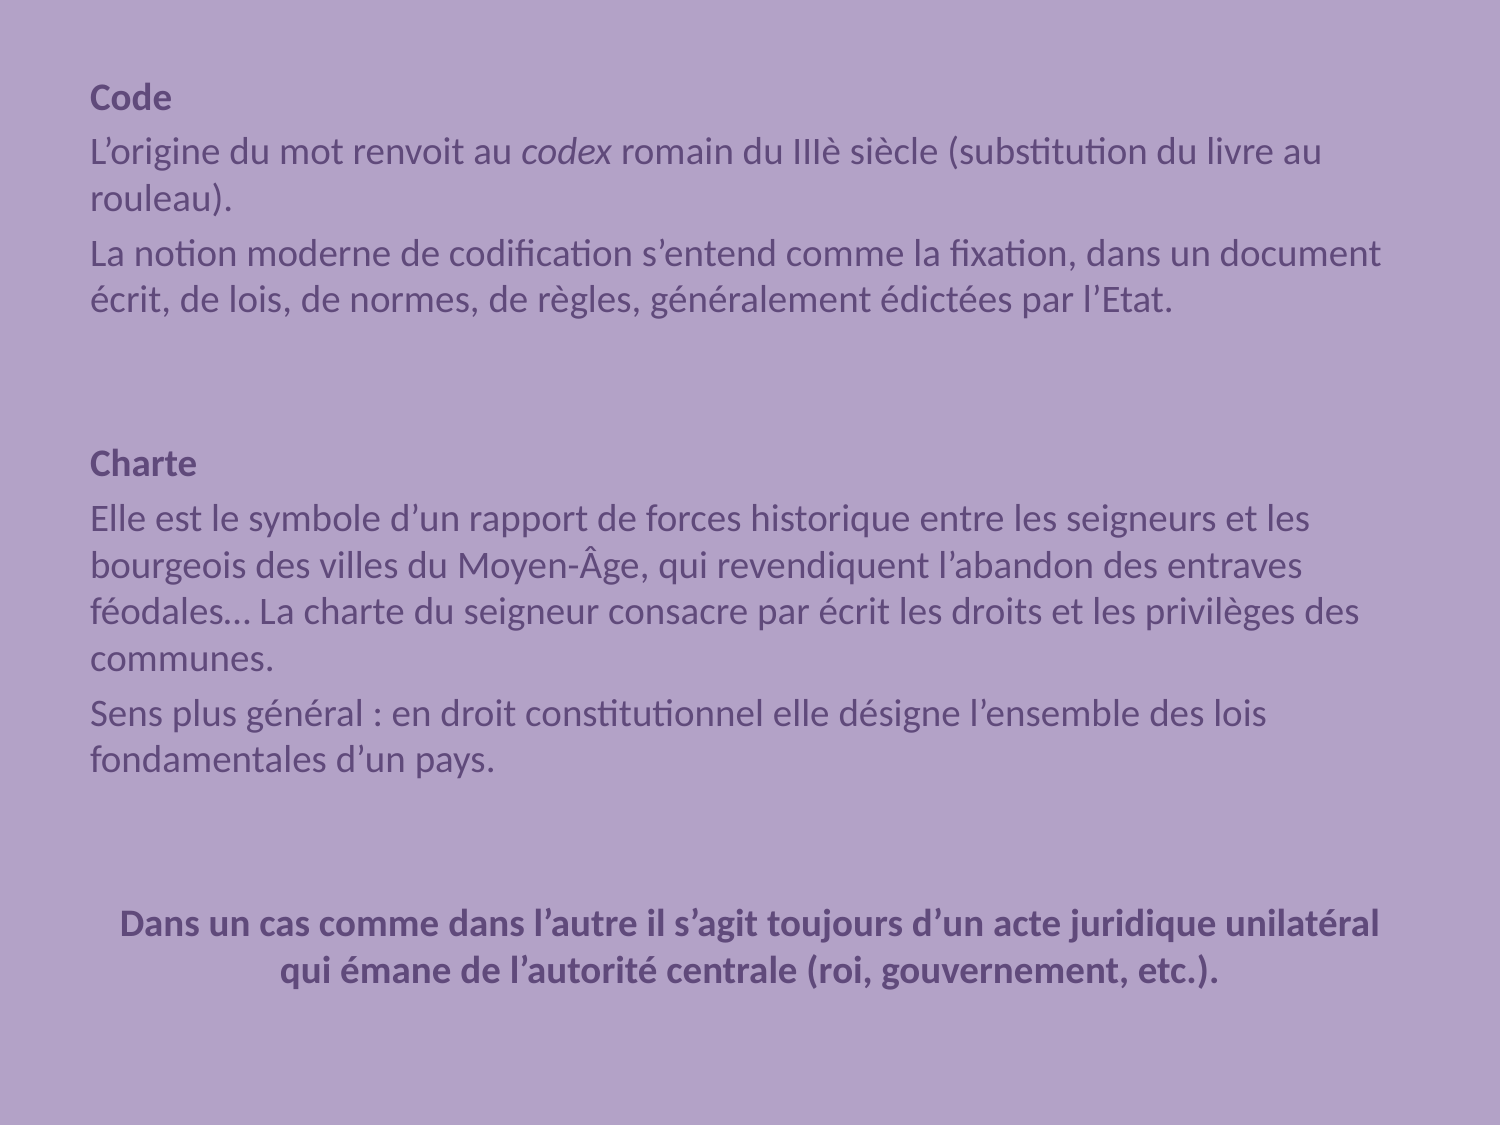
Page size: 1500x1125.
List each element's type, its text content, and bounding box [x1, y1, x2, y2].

list Code L’origine du mot renvoit au codex romain du IIIè siècle (substitution du livre au rouleau). La notion moderne de codification s’entend comme la fixation, dans un document écrit, de lois, de normes, de règles, généralement édictées par l’Etat. Charte Elle est le symbole d’un rapport de forces historique entre les seigneurs et les bourgeois des villes du Moyen-Âge, qui revendiquent l’abandon des entraves féodales… La charte du seigneur consacre par écrit les droits et les privilèges des communes. Sens plus général : en droit constitutionnel elle désigne l’ensemble des lois fondamentales d’un pays. Dans un cas comme dans l’autre il s’agit toujours d’un acte juridique unilatéral qui émane de l’autorité centrale (roi, gouvernement, etc.). [75, 63, 1425, 1005]
